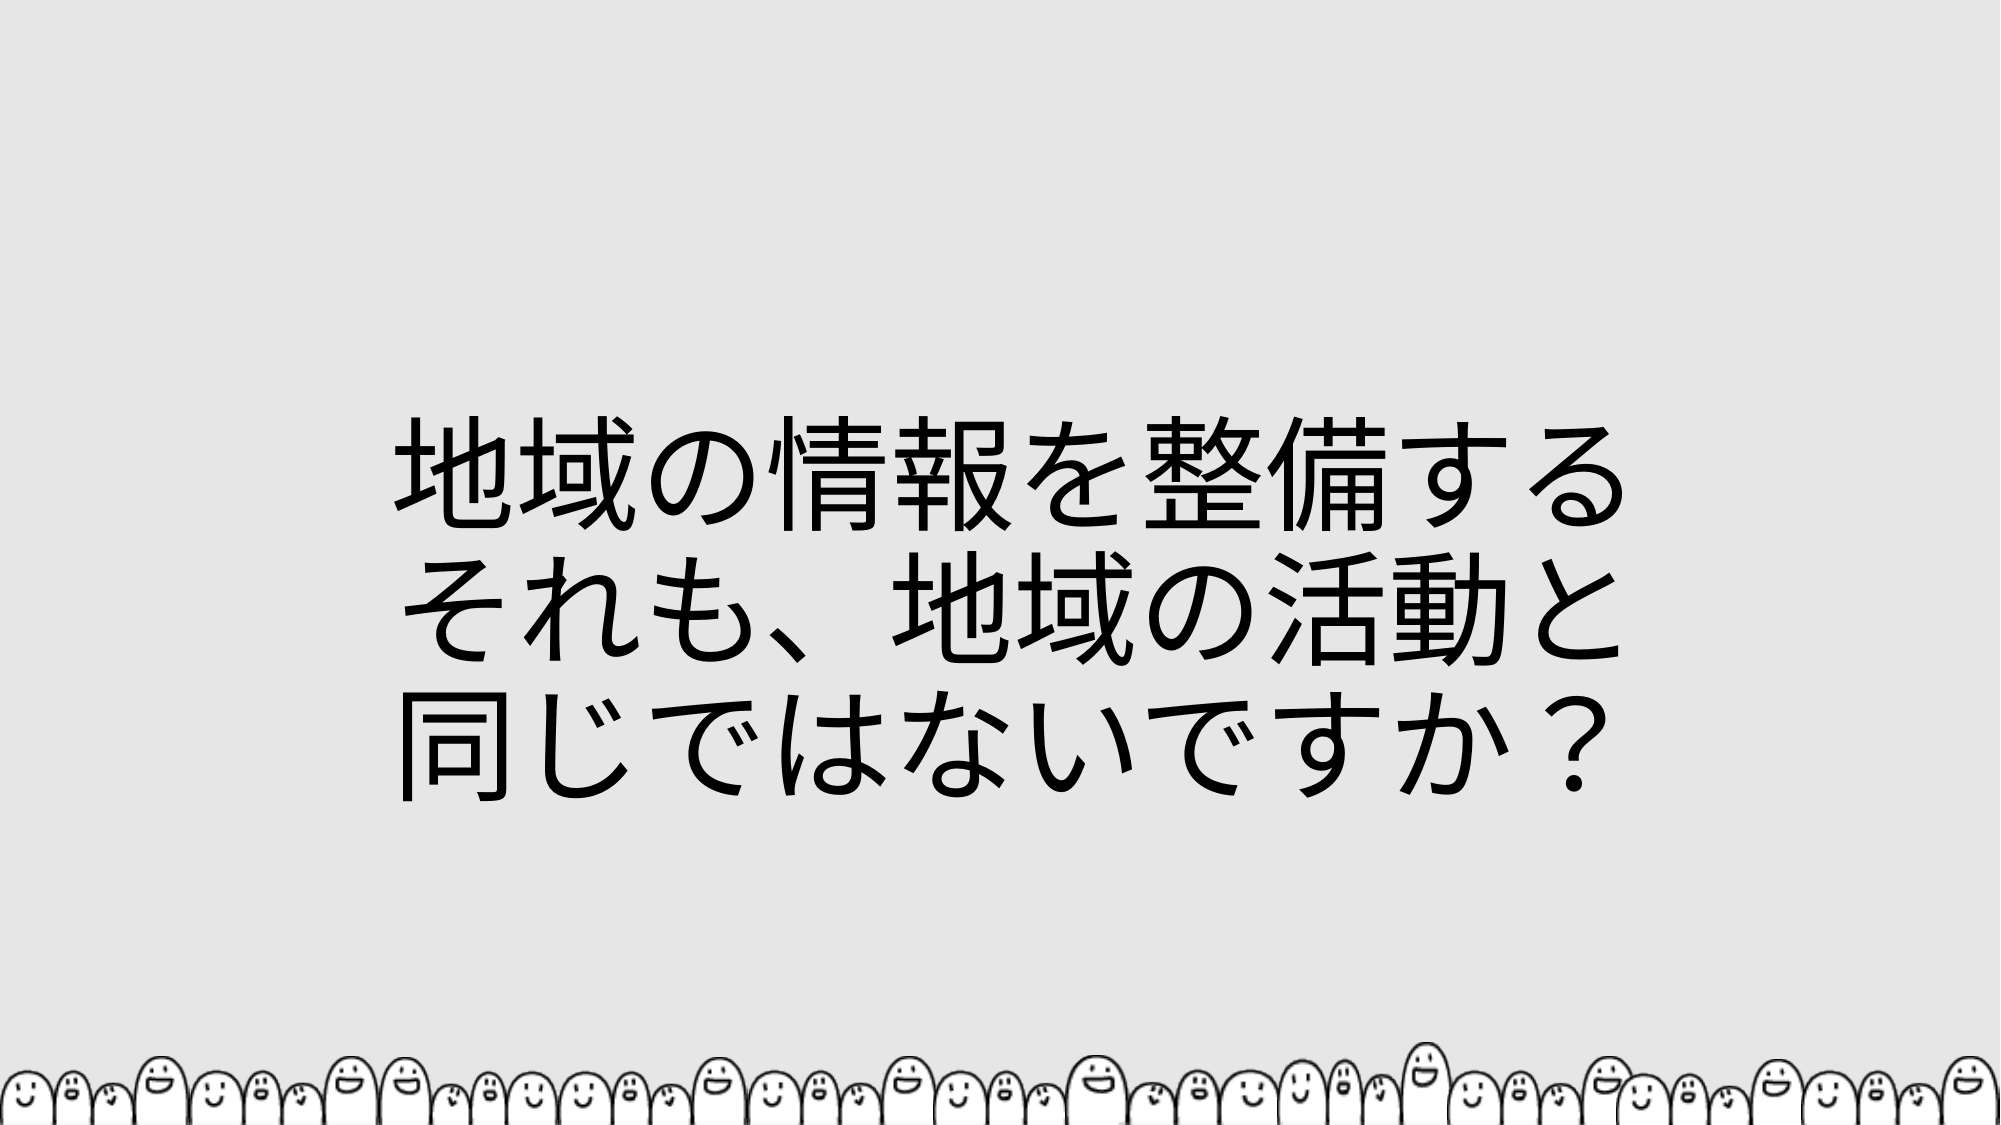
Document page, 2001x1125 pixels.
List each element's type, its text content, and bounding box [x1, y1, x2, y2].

list 地域の情報を整備する それも、地域の活動と 同じではないですか？ [31, 210, 1969, 1022]
picture [0, 1042, 2000, 1125]
